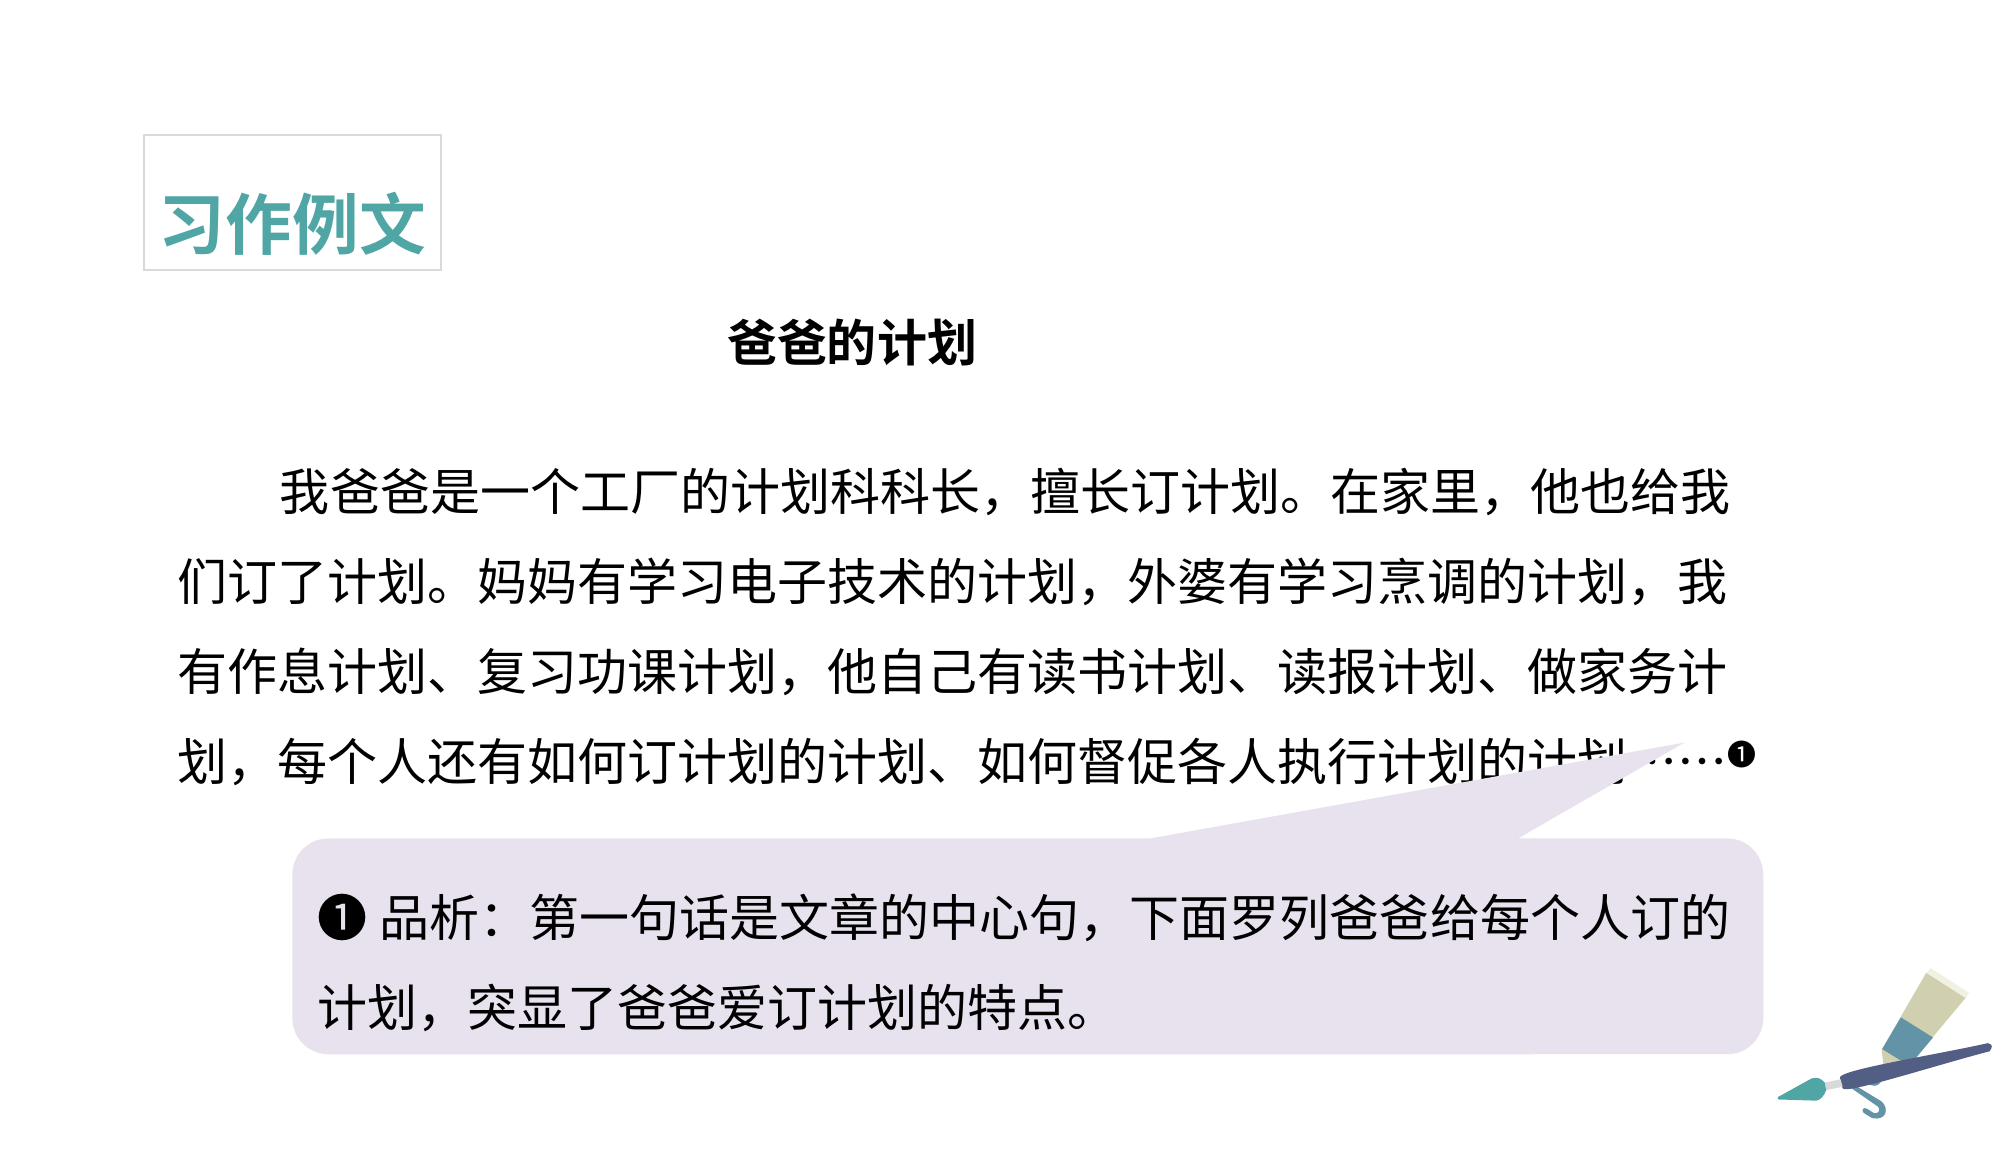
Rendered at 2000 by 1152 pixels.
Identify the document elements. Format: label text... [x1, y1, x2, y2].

text_box 习作例文 [143, 134, 442, 271]
text_box 我爸爸是一个工厂的计划科科长，擅长订计划。在家里，他也给我们订了计划。妈妈有学习电子技术的计划，外婆有学习烹调的计划，我有作息计划、复习功课计划，他自己有读书计划、读报计划、做家务计划，每个人还有如何订计划的计划、如何督促各人执行计划的计划……❶ [162, 423, 1782, 799]
text_box ❶品析：第一句话是文章的中心句，下面罗列爸爸给每个人订的计划，突显了爸爸爱订计划的特点。 [292, 742, 1764, 1055]
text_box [1811, 970, 1974, 1152]
text_box 爸爸的计划 [712, 274, 1047, 380]
